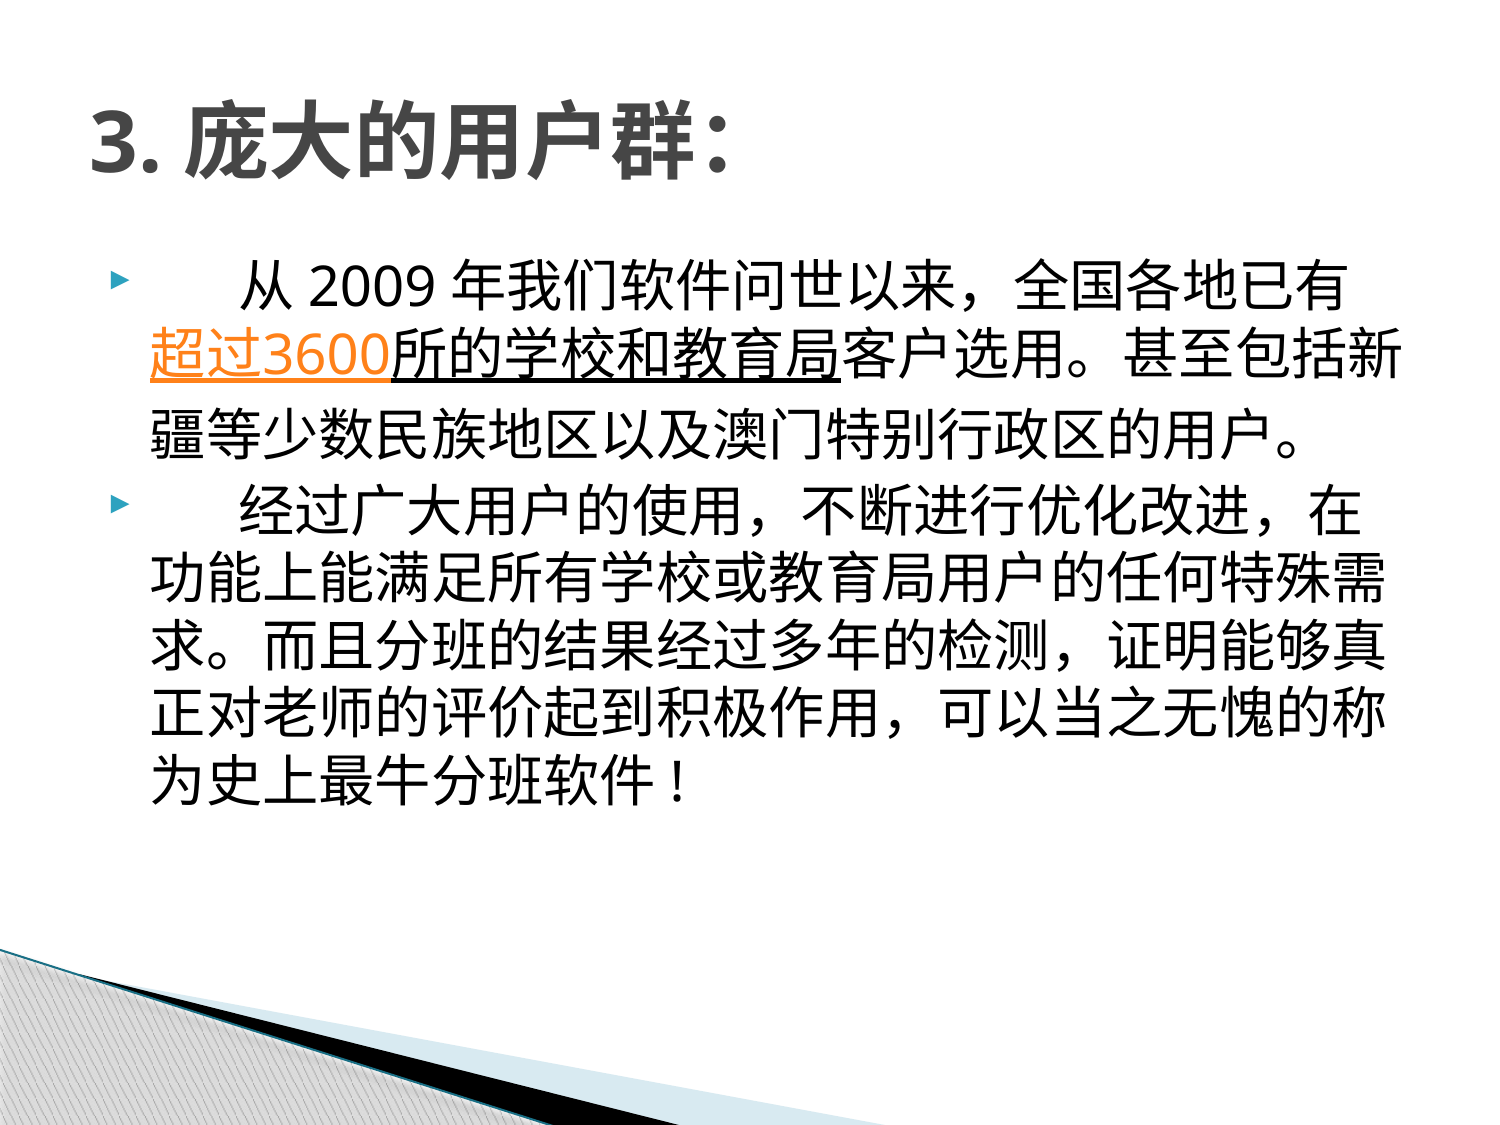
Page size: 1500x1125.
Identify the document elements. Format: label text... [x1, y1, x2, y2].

list 从2009年我们软件问世以来，全国各地已有超过3600所的学校和教育局客户选用。甚至包括新疆等少数民族地区以及澳门特别行政区的用户。 经过广大用户的使用，不断进行优化改进，在功能上能满足所有学校或教育局用户的任何特殊需求。而且分班的结果经过多年的检测，证明能够真正对老师的评价起到积极作用，可以当之无愧的称为史上最牛分班软件! [75, 243, 1425, 986]
title 3.庞大的用户群： [75, 45, 1425, 233]
